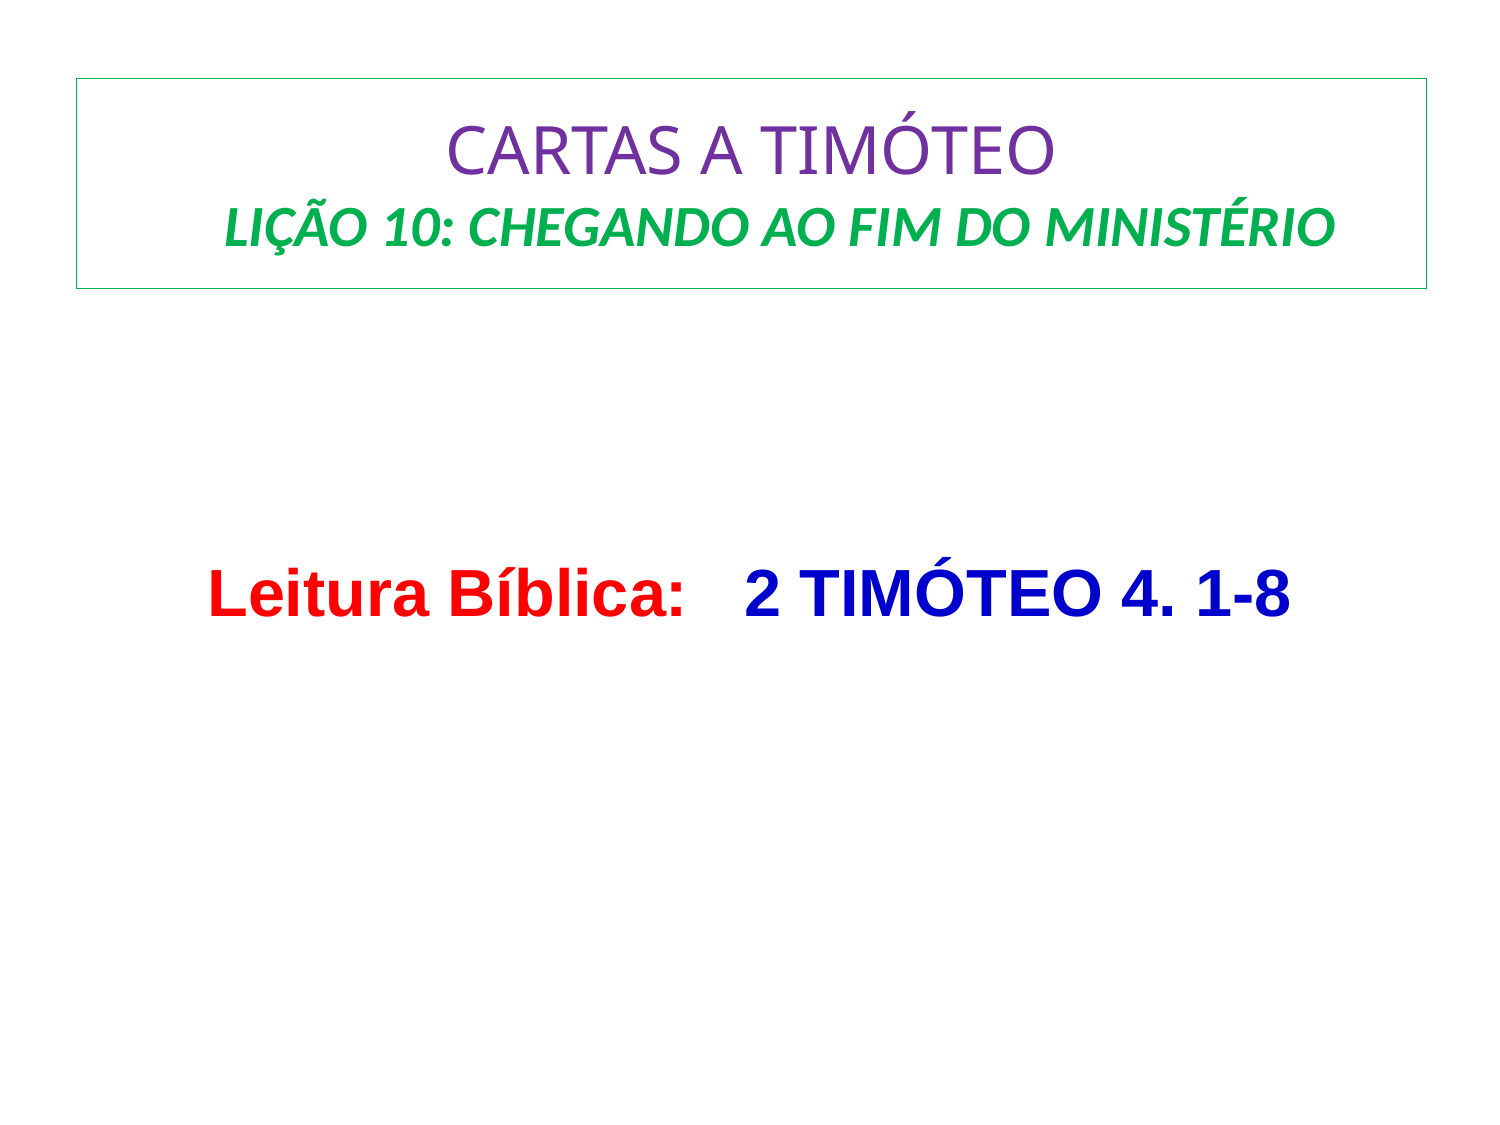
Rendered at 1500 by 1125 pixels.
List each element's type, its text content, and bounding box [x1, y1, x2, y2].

list Leitura Bíblica: 2 TIMÓTEO 4. 1-8 [75, 262, 1425, 1005]
title CARTAS A TIMÓTEO LIÇÃO 10: CHEGANDO AO FIM DO MINISTÉRIO [76, 78, 1427, 289]
